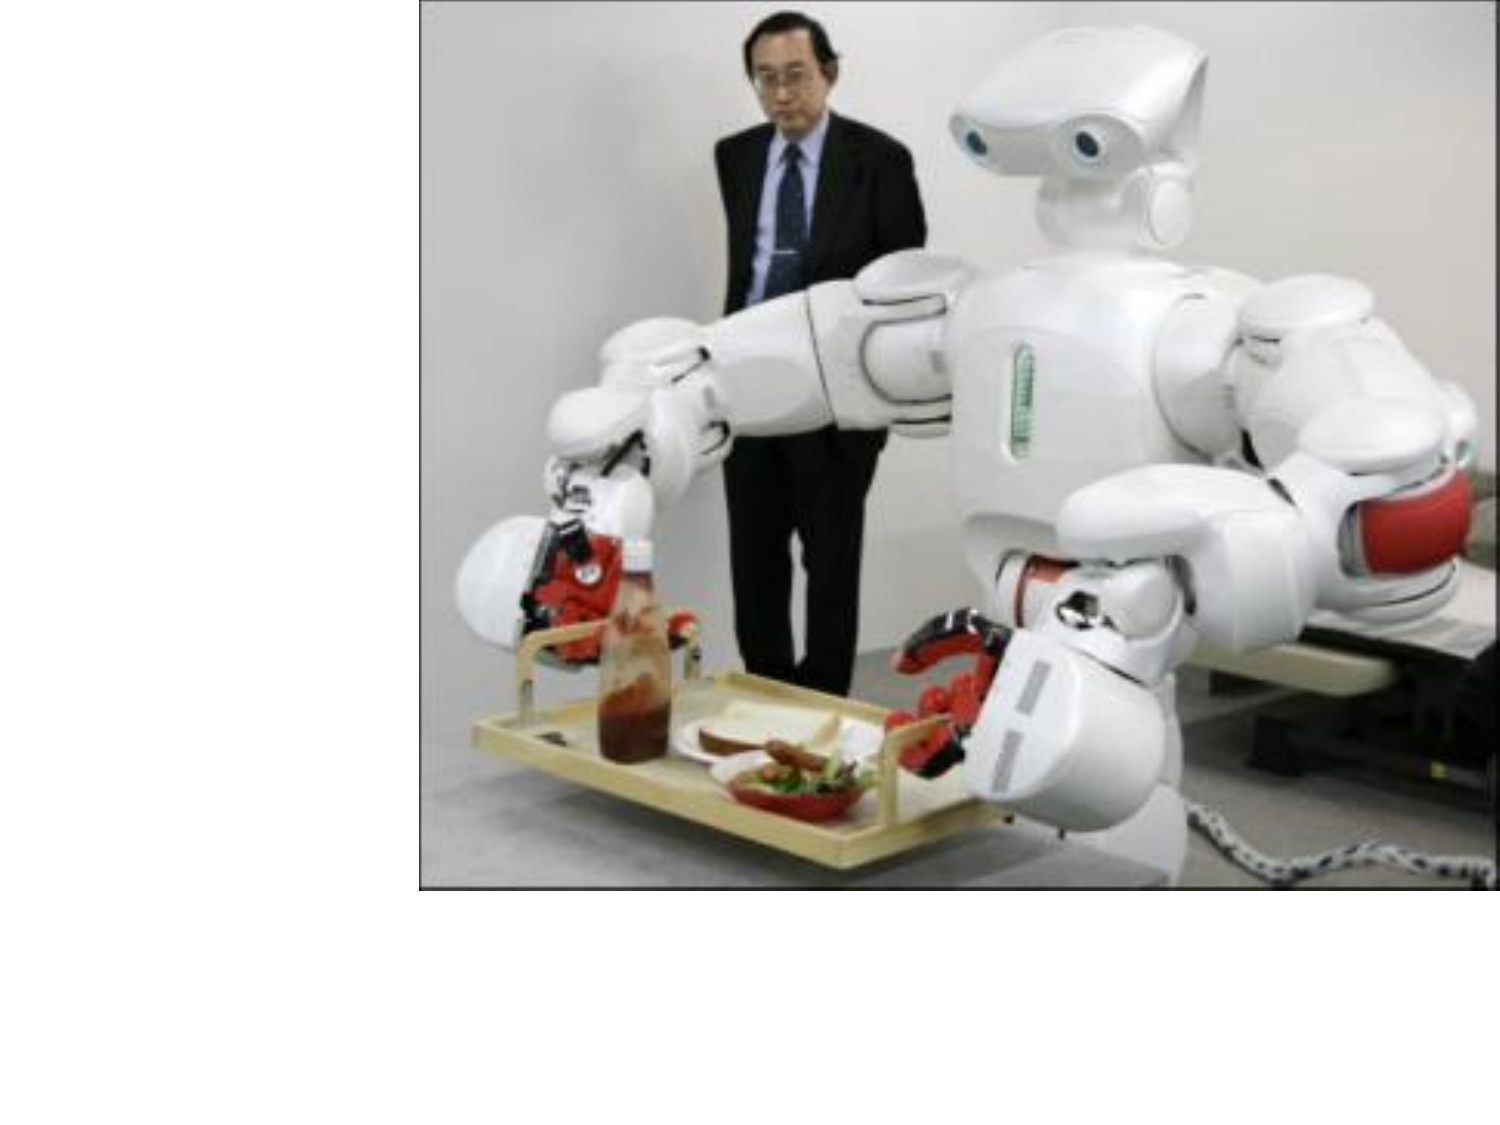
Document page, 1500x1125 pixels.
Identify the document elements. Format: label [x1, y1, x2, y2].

picture [418, 0, 1500, 891]
